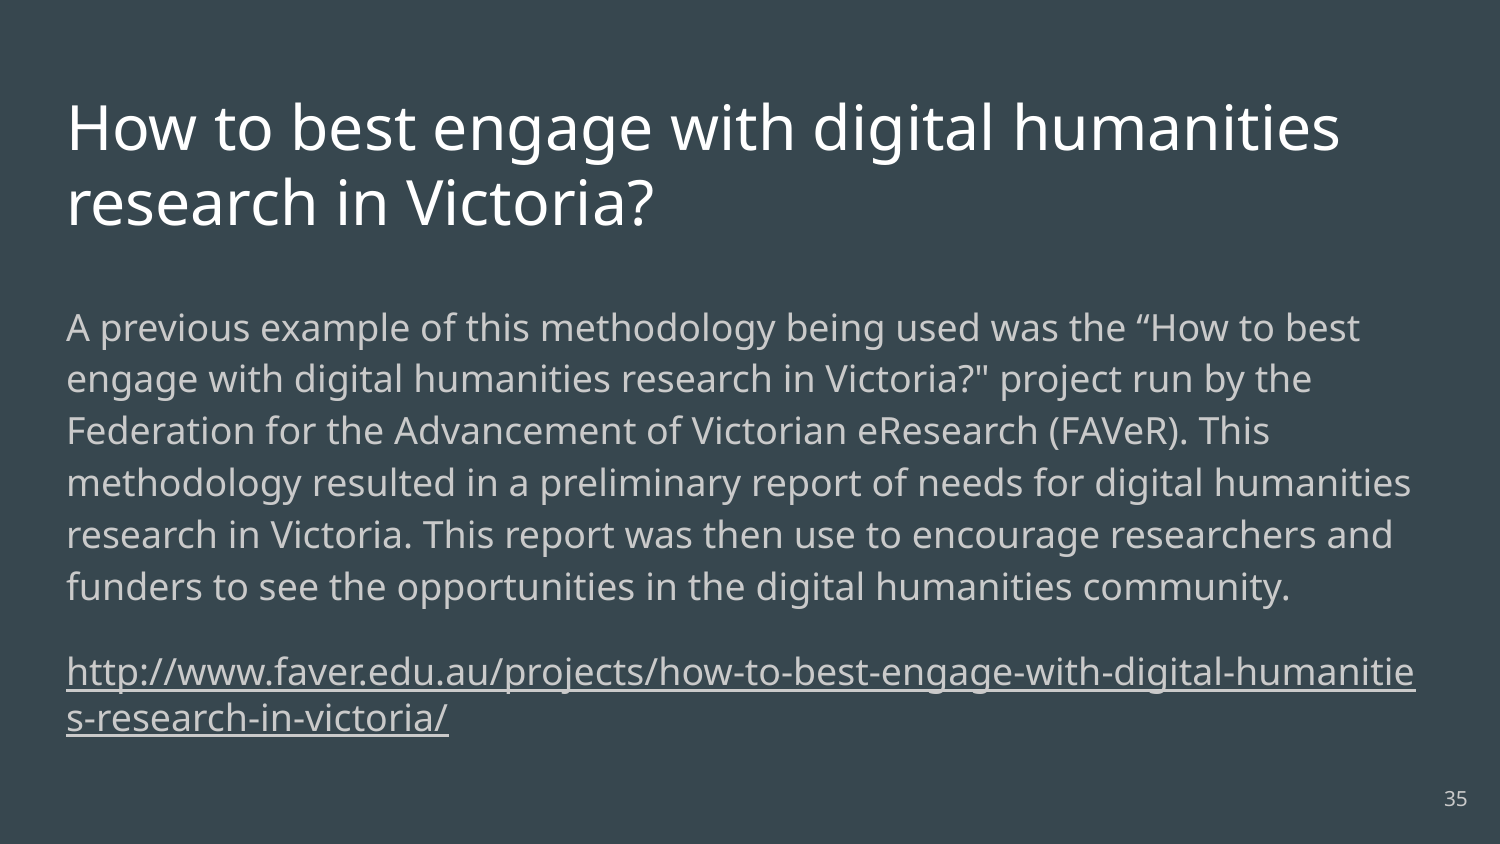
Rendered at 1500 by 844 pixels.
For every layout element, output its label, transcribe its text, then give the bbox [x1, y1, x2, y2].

slide_number ‹#› [1392, 767, 1483, 833]
title How to best engage with digital humanities research in Victoria? [51, 72, 1449, 167]
list A previous example of this methodology being used was the “How to best engage with digital humanities research in Victoria?" project run by the Federation for the Advancement of Victorian eResearch (FAVeR). This methodology resulted in a preliminary report of needs for digital humanities research in Victoria. This report was then use to encourage researchers and funders to see the opportunities in the digital humanities community. http://www.faver.edu.au/projects/how-to-best-engage-with-digital-humanities-research-in-victoria/ [51, 282, 1449, 725]
